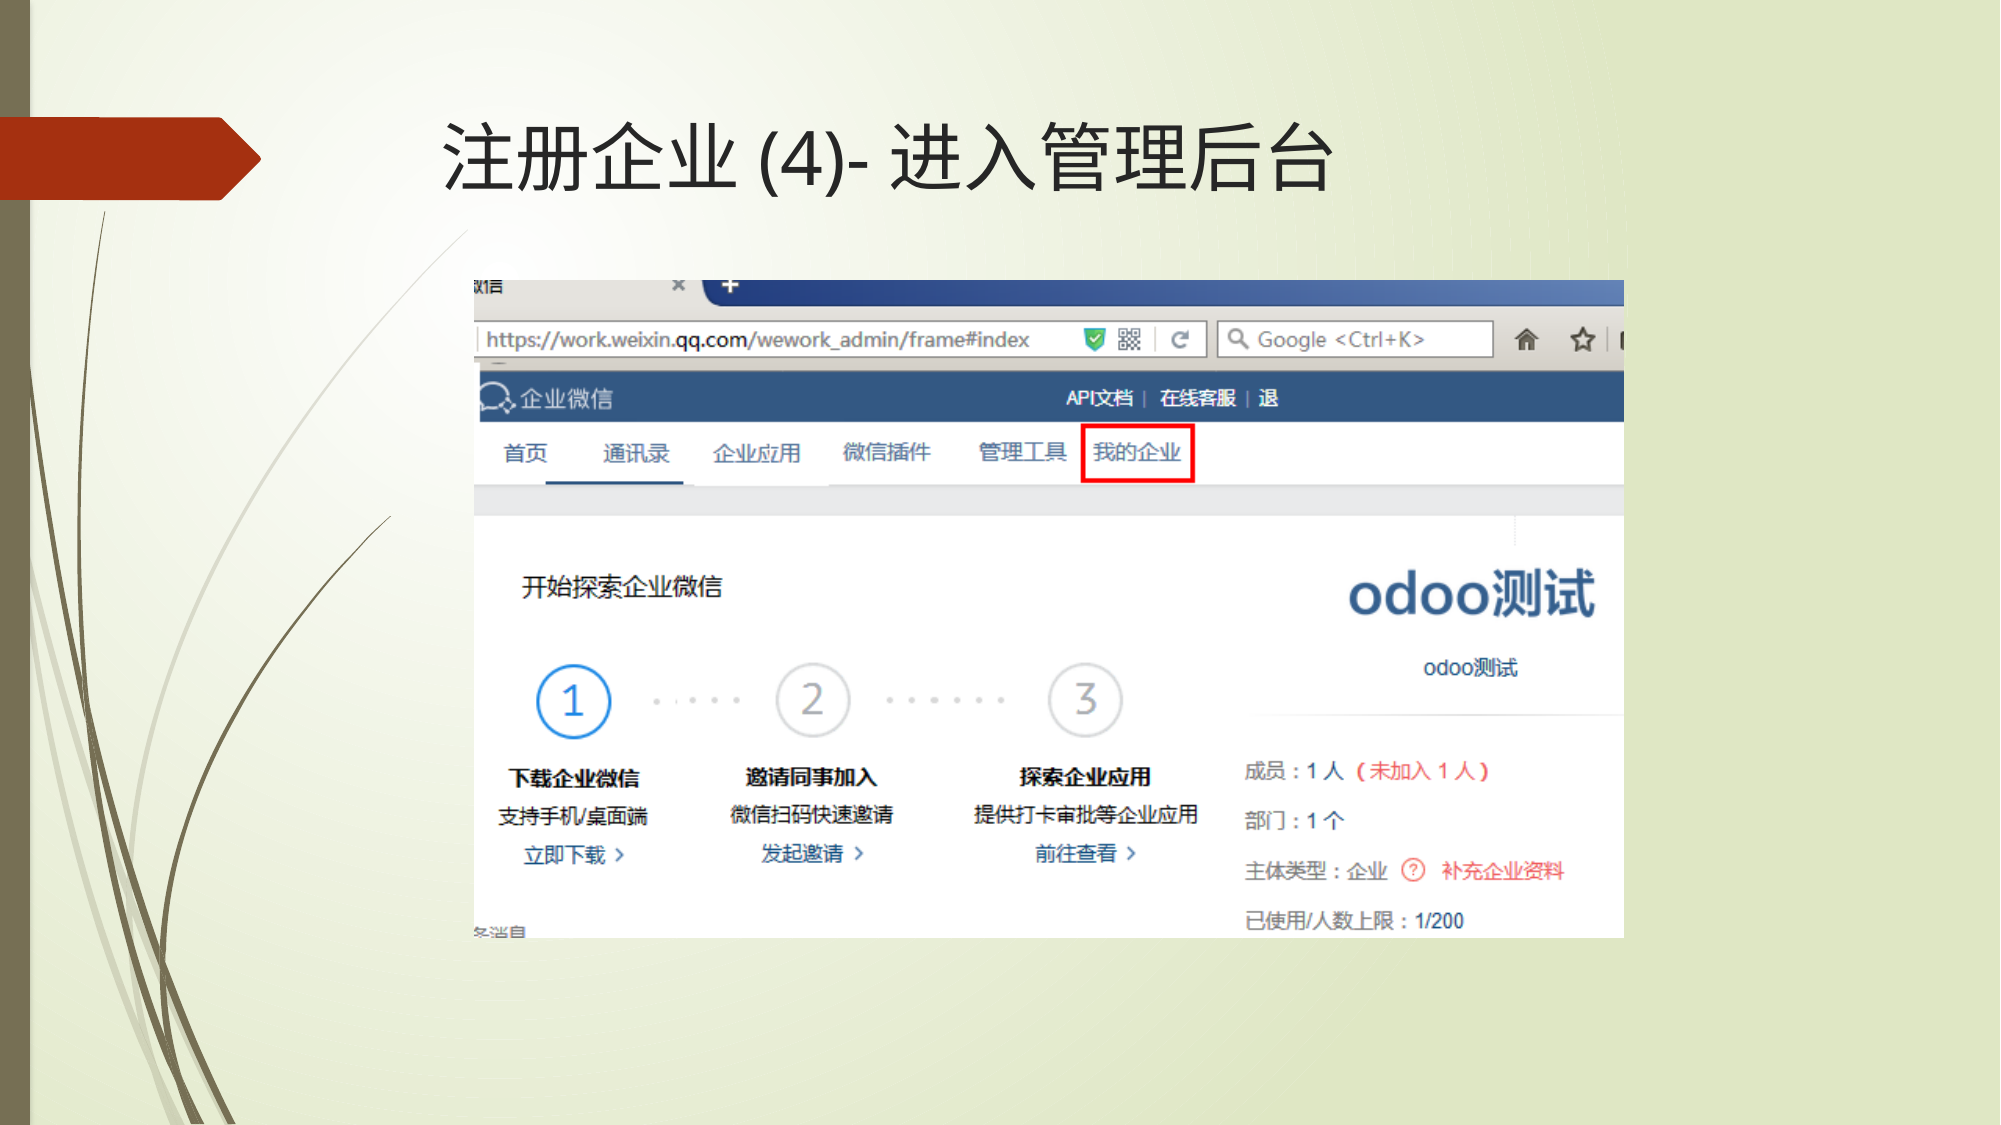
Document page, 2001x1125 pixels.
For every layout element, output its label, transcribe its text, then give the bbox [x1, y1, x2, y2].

title 注册企业(4)-进入管理后台 [425, 102, 1888, 313]
picture [474, 279, 1624, 939]
